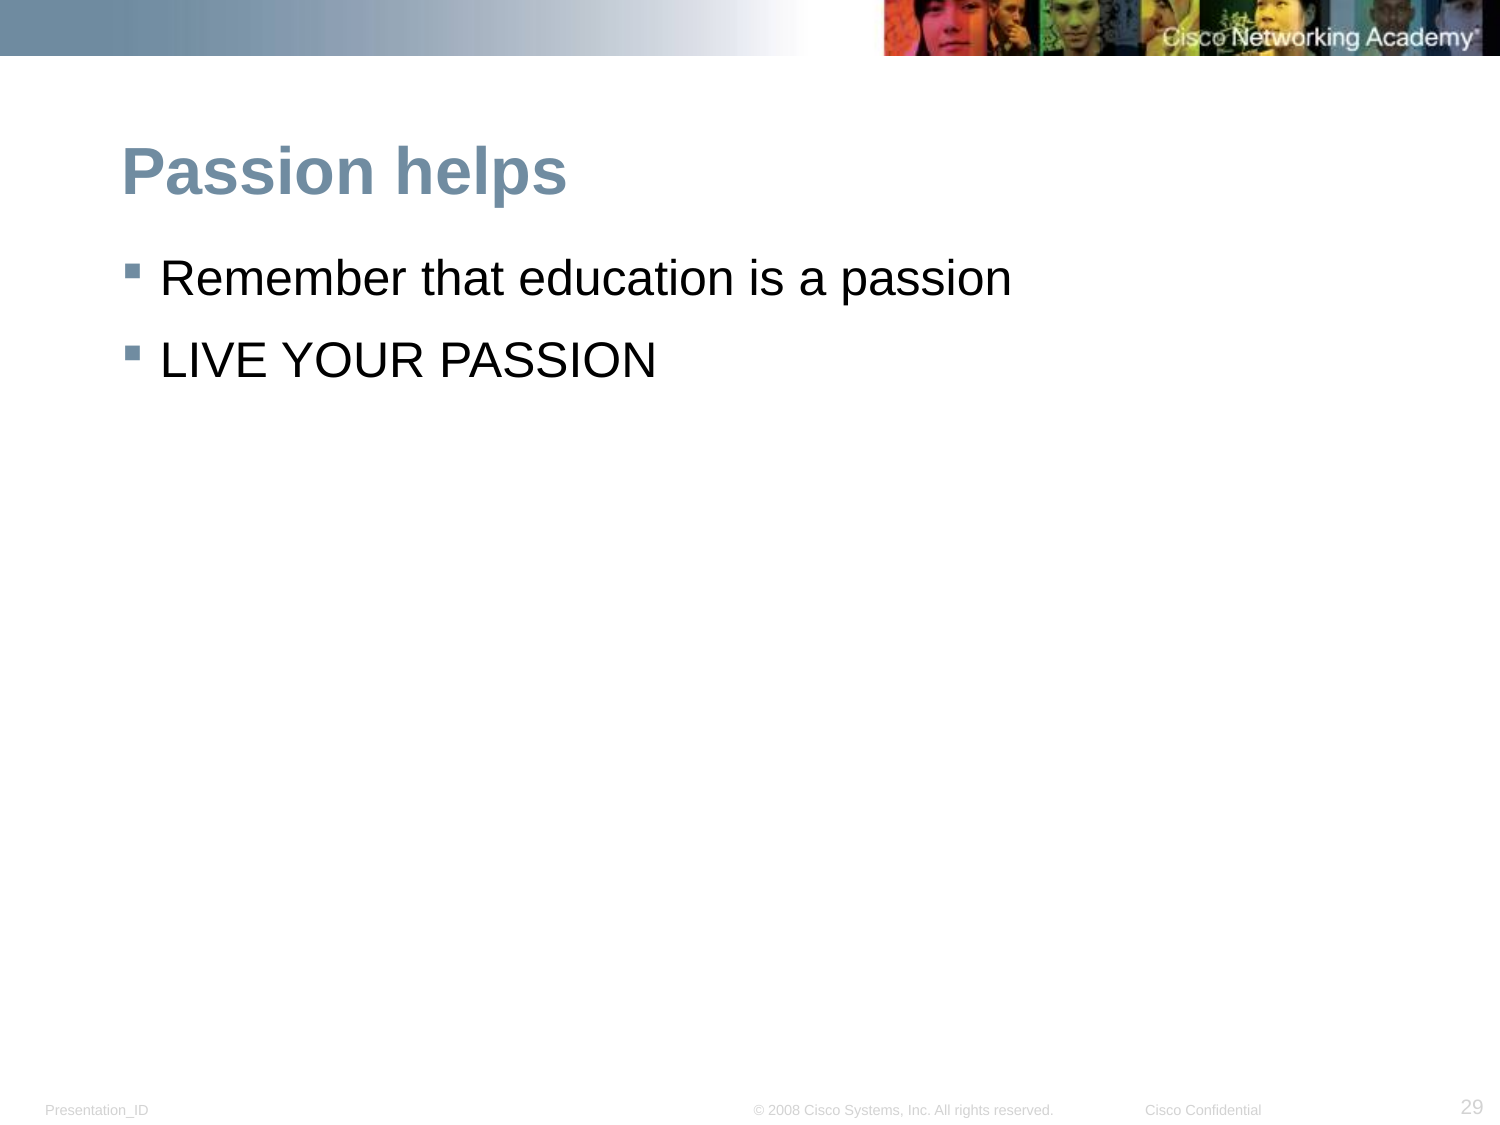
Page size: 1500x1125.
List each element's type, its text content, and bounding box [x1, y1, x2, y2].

picture [0, 0, 1500, 56]
list Remember that education is a passion LIVE YOUR PASSION [107, 243, 1411, 1071]
title Passion helps [107, 77, 1444, 216]
